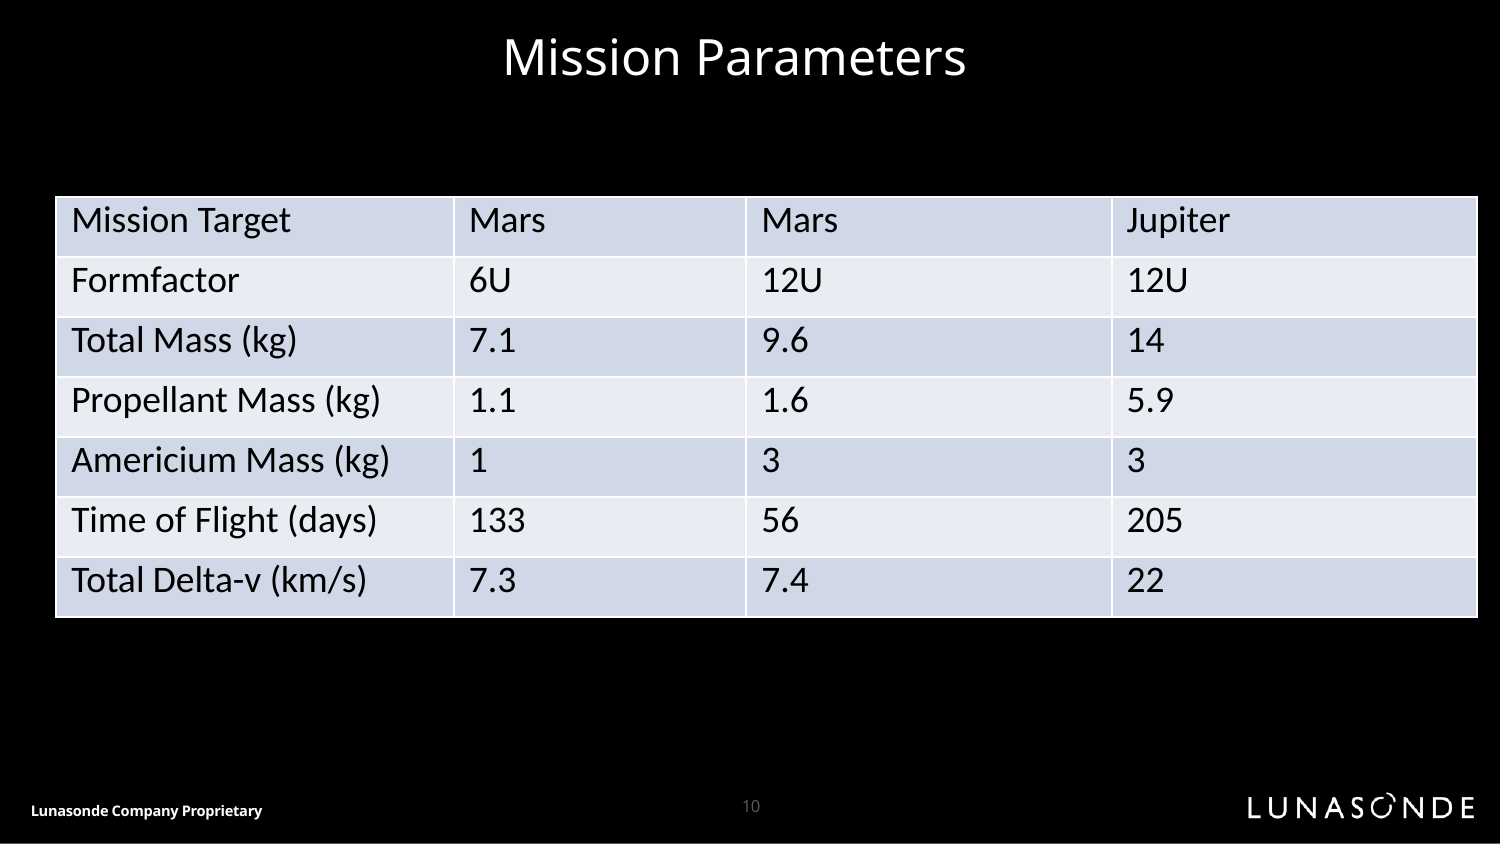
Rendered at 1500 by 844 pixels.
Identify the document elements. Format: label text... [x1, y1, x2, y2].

table_header Mars [455, 198, 745, 256]
table_cell 9.6 [747, 318, 1111, 376]
table_cell Time of Flight (days) [57, 498, 453, 556]
table_cell 7.1 [455, 318, 745, 376]
picture [1236, 783, 1485, 827]
footer Lunasonde Company Proprietary [28, 800, 281, 844]
table_header Mission Target [57, 198, 453, 256]
table_cell 12U [747, 258, 1111, 316]
table_cell 1.6 [747, 378, 1111, 436]
text_box Mission Parameters [487, 18, 1238, 94]
table_cell Propellant Mass (kg) [57, 378, 453, 436]
table_cell 7.4 [747, 558, 1111, 616]
table_cell 1.1 [455, 378, 745, 436]
table_cell 205 [1113, 498, 1476, 556]
table_cell Total Mass (kg) [57, 318, 453, 376]
table_cell 22 [1113, 558, 1476, 616]
table_cell Americium Mass (kg) [57, 438, 453, 496]
table_cell 12U [1113, 258, 1476, 316]
table_cell 3 [747, 438, 1111, 496]
table_cell Formfactor [57, 258, 453, 316]
table_cell 5.9 [1113, 378, 1476, 436]
table_cell 1 [455, 438, 745, 496]
table_cell 133 [455, 498, 745, 556]
table_cell Total Delta-v (km/s) [57, 558, 453, 616]
table_cell 14 [1113, 318, 1476, 376]
table_header Mars [747, 198, 1111, 256]
slide_number 10 [735, 794, 767, 844]
table_cell 3 [1113, 438, 1476, 496]
table_cell 6U [455, 258, 745, 316]
table_cell 56 [747, 498, 1111, 556]
table_header Jupiter [1113, 198, 1476, 256]
table_cell 7.3 [455, 558, 745, 616]
